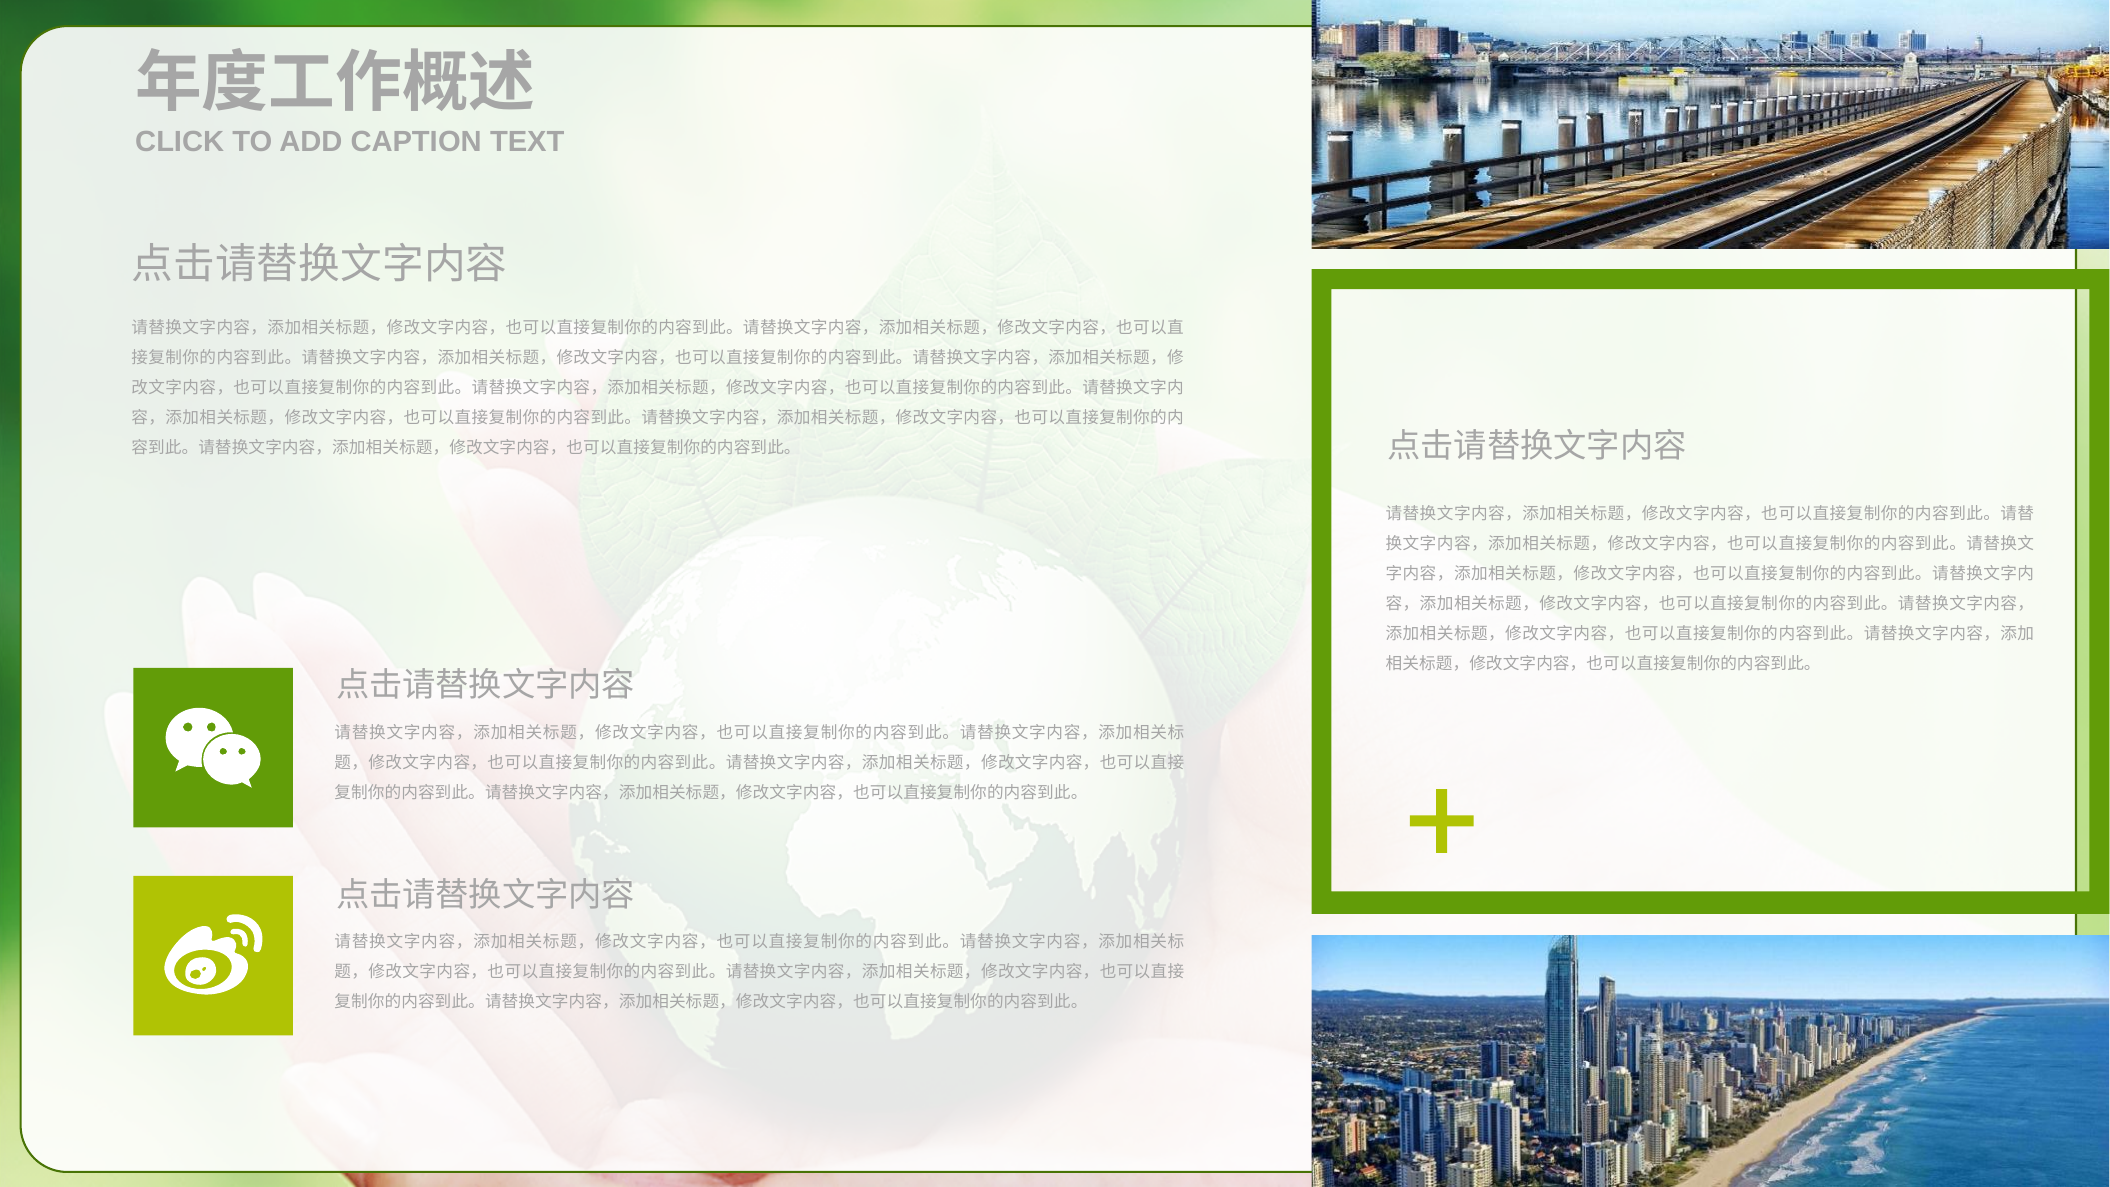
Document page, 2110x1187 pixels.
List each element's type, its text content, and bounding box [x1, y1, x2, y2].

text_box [133, 872, 1186, 1036]
picture [0, 0, 1311, 1187]
text_box [1311, 268, 2110, 915]
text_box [131, 236, 1186, 459]
text_box [1311, 0, 2110, 250]
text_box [133, 663, 1186, 828]
text_box [1409, 788, 1475, 854]
picture [2078, 250, 2110, 268]
text_box 年度工作概述 [135, 38, 596, 119]
picture [2078, 290, 2088, 890]
text_box [1311, 935, 2110, 1187]
text_box CLICK TO ADD CAPTION TEXT [135, 122, 596, 158]
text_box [1385, 424, 2036, 676]
picture [2078, 915, 2110, 935]
